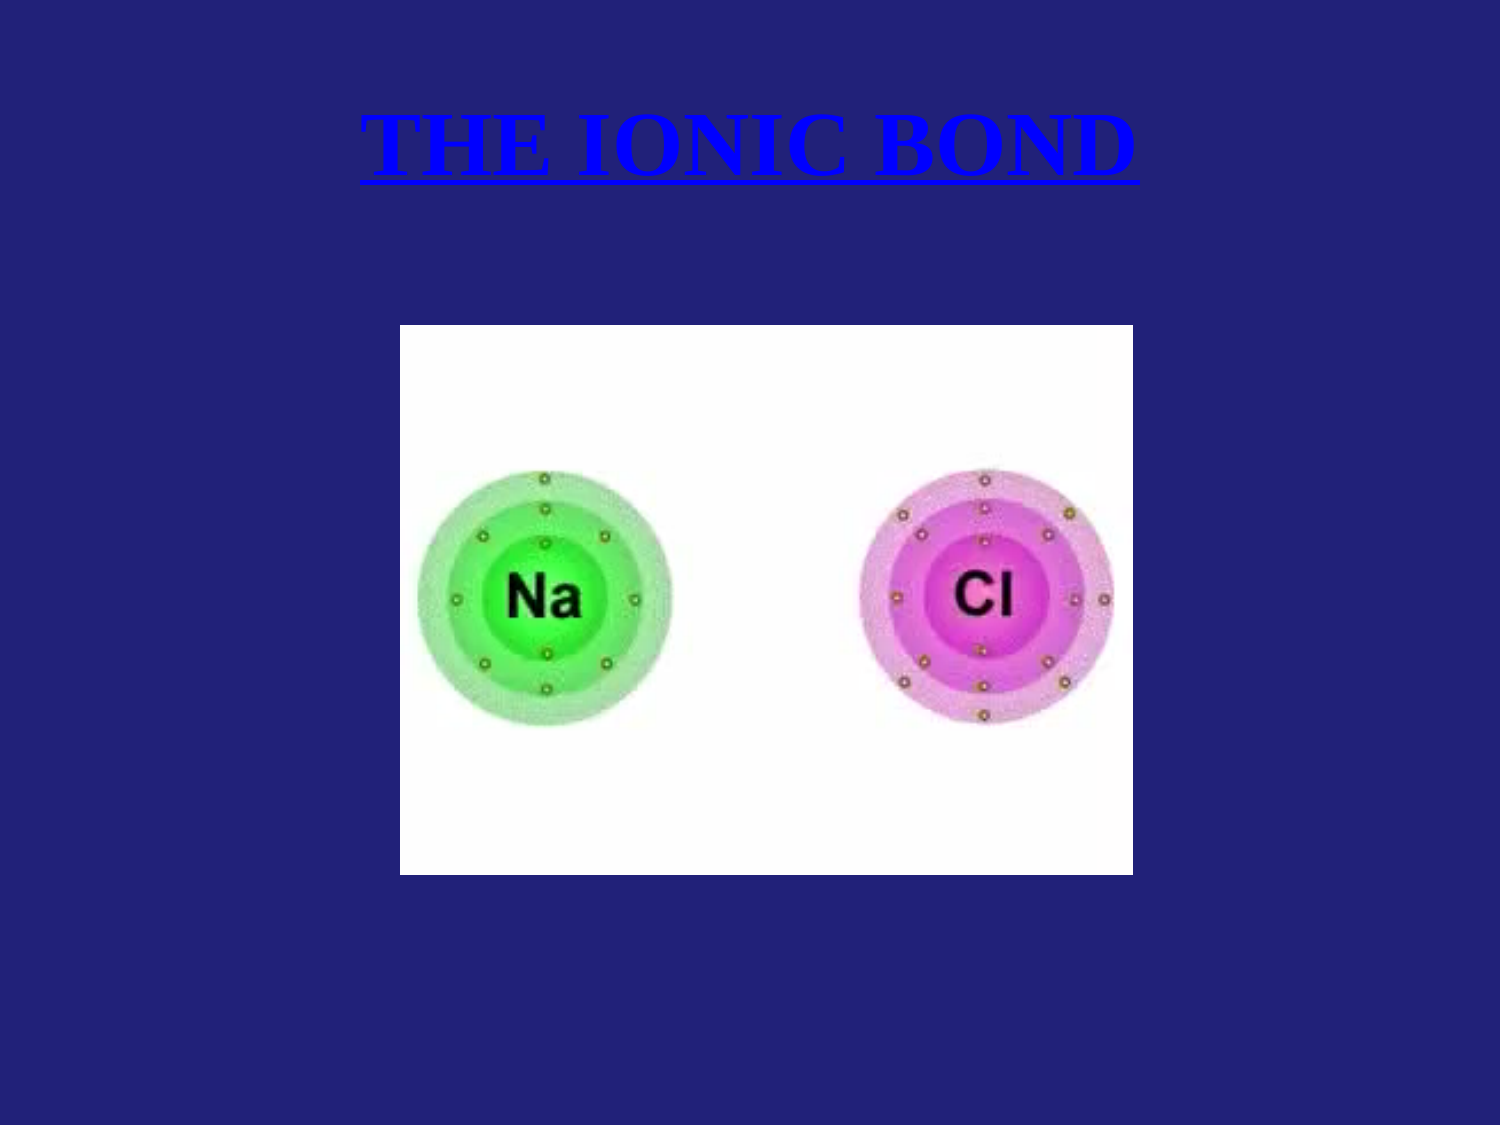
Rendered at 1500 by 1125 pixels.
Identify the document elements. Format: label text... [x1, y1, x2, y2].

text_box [399, 324, 1134, 876]
title THE IONIC BOND [75, 45, 1425, 233]
